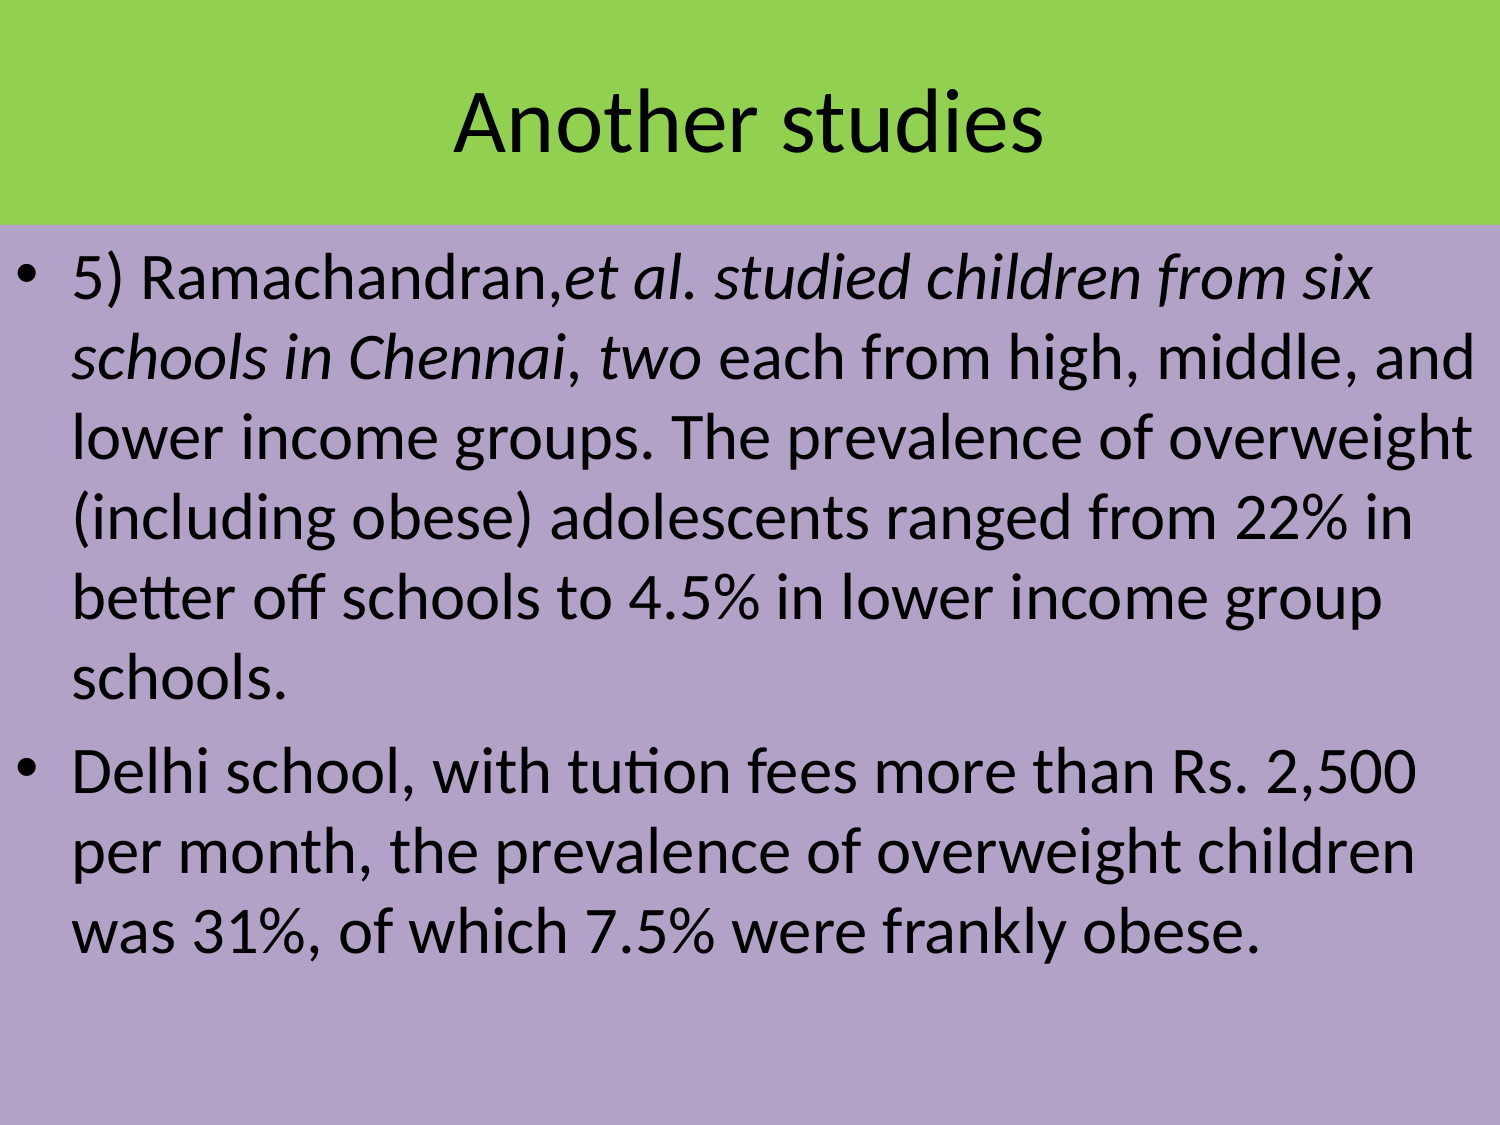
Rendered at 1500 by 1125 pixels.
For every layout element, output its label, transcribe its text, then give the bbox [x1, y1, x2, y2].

title Another studies [0, 0, 1500, 224]
list 5) Ramachandran,et al. studied children from six schools in Chennai, two each from high, middle, and lower income groups. The prevalence of overweight (including obese) adolescents ranged from 22% in better off schools to 4.5% in lower income group schools. Delhi school, with tution fees more than Rs. 2,500 per month, the prevalence of overweight children was 31%, of which 7.5% were frankly obese. [0, 224, 1500, 1125]
